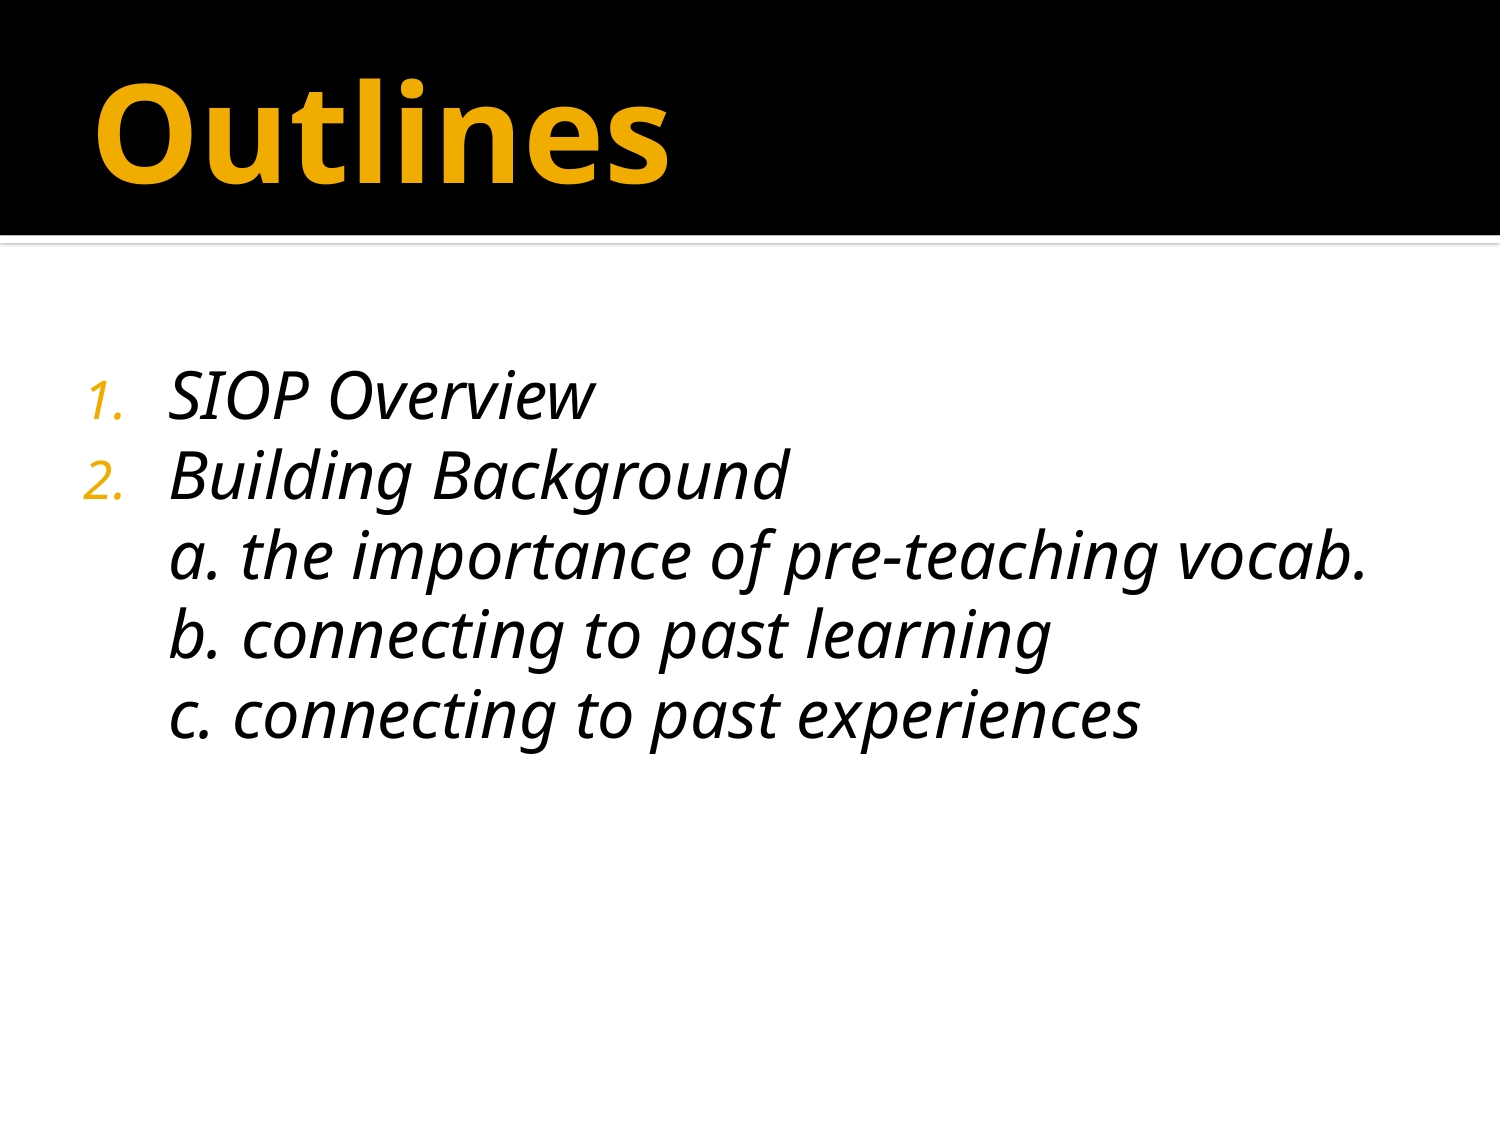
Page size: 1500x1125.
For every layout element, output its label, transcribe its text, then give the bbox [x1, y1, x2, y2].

title Outlines [75, 25, 1425, 231]
list SIOP Overview Building Background a. the importance of pre-teaching vocab. b. connecting to past learning c. connecting to past experiences [75, 337, 1425, 1005]
